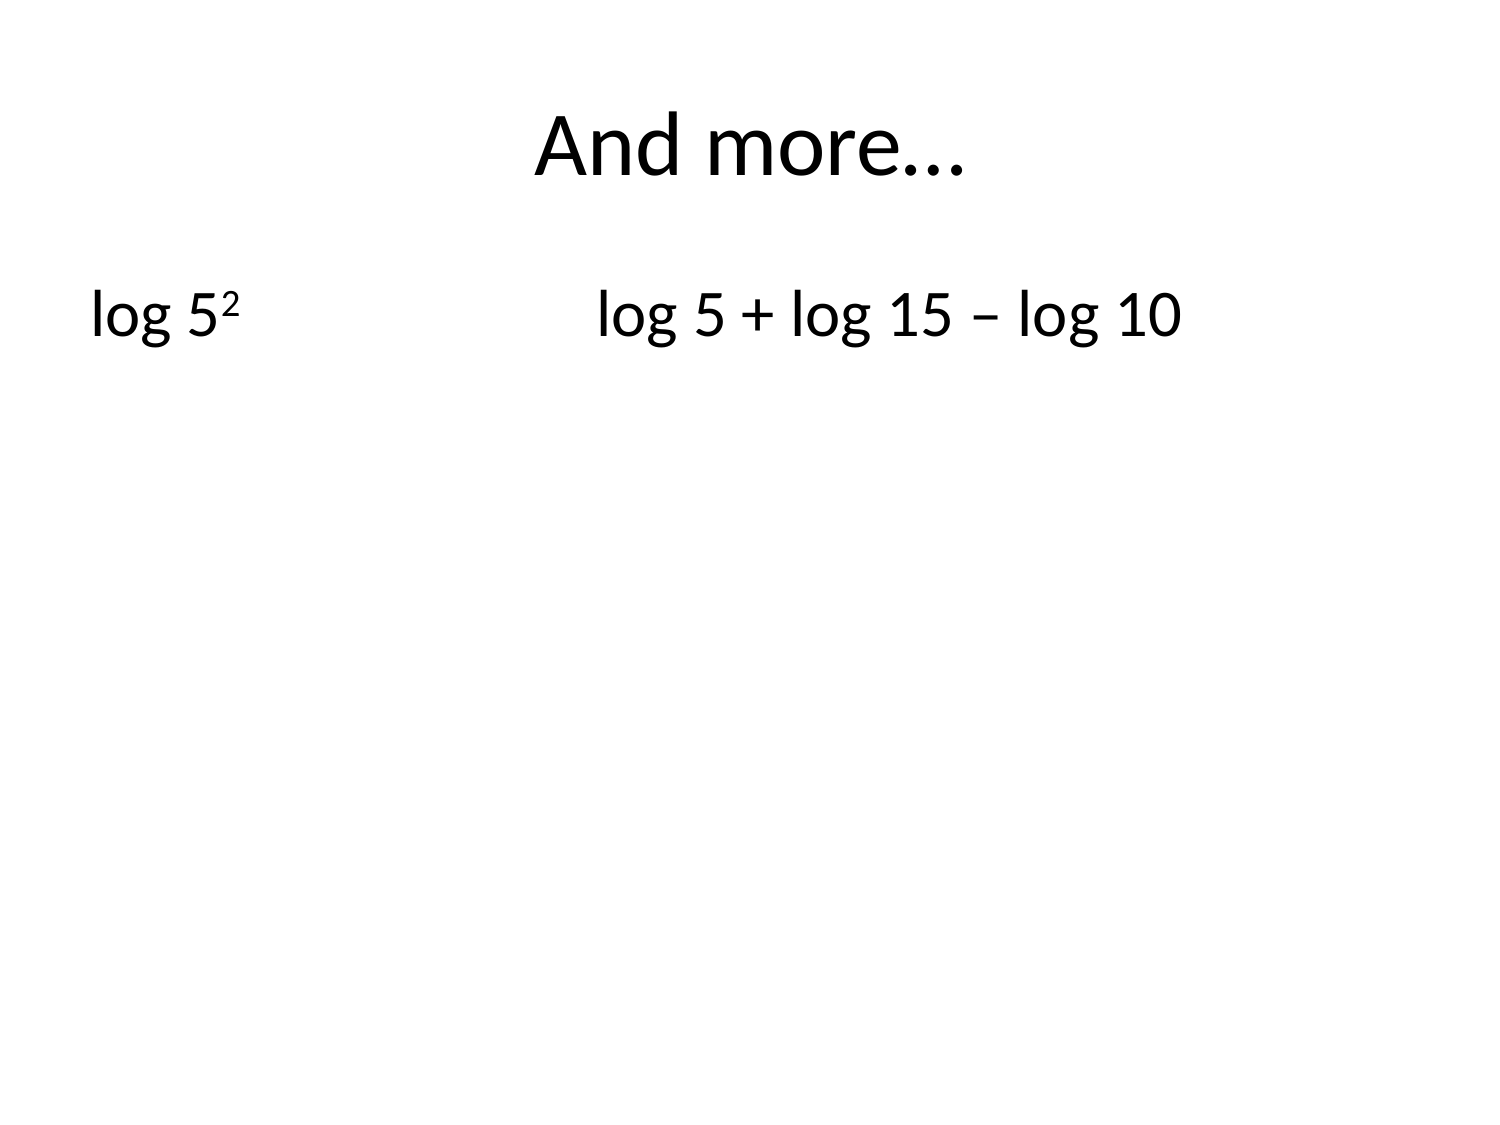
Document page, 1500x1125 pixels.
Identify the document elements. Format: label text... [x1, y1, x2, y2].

title And more… [75, 45, 1425, 233]
list log 52 log 5 + log 15 – log 10 [75, 262, 1425, 1005]
